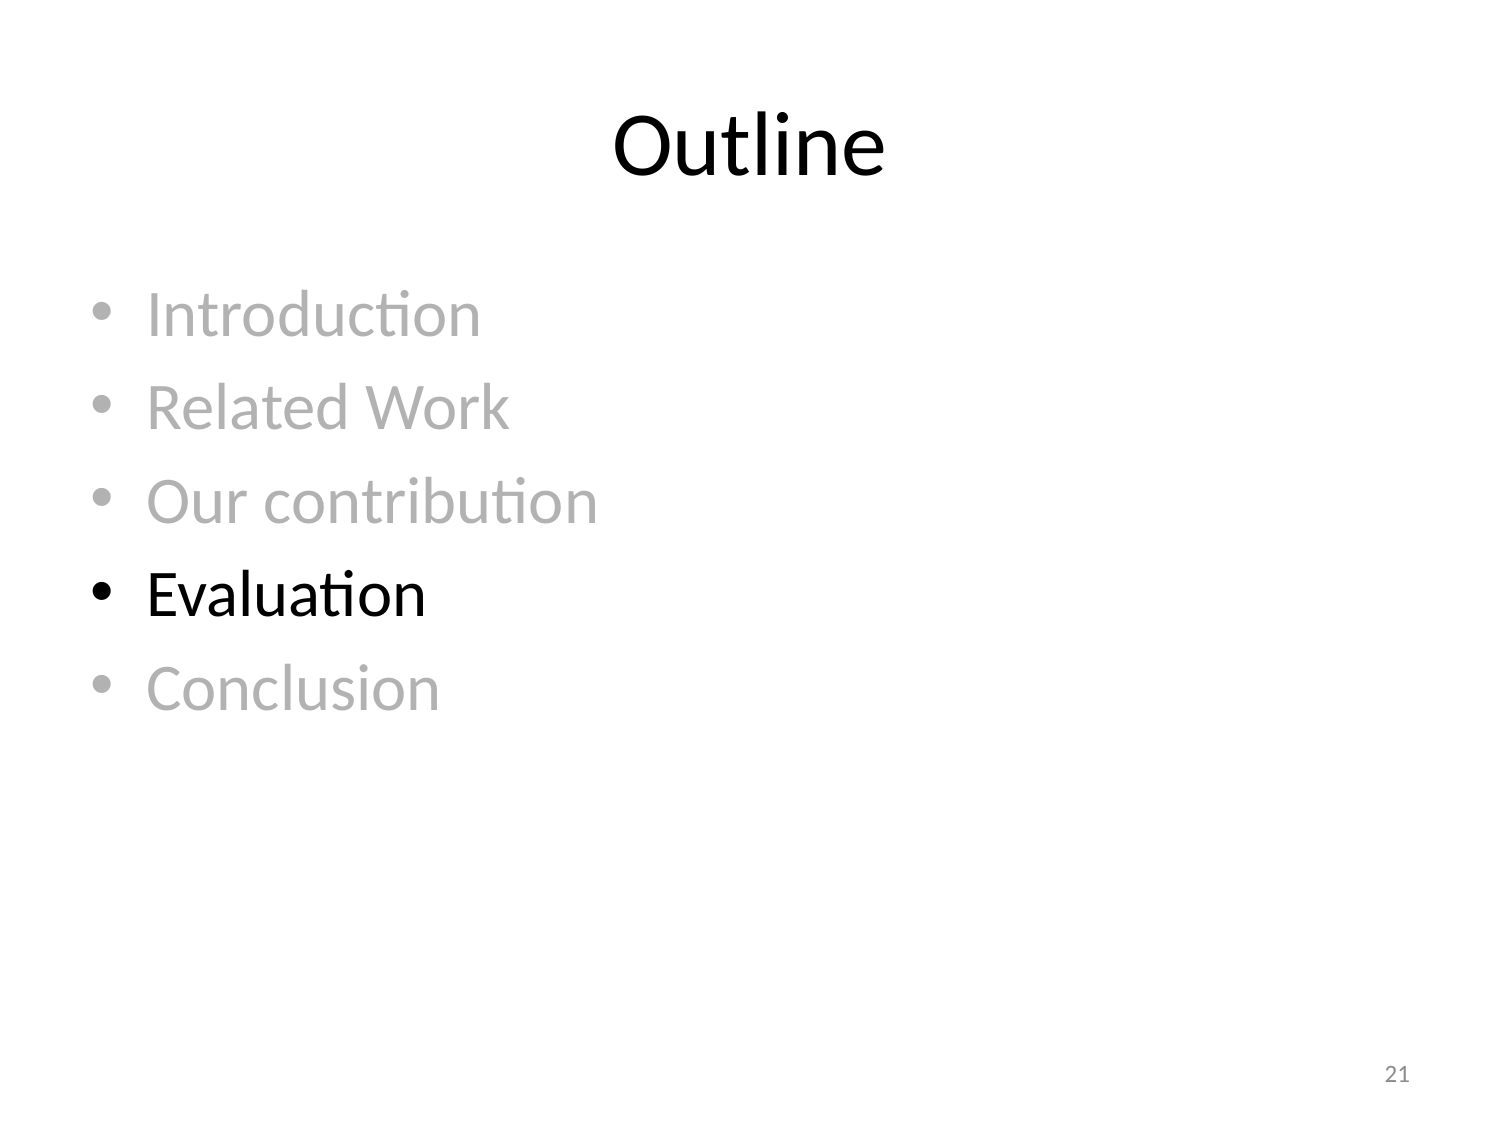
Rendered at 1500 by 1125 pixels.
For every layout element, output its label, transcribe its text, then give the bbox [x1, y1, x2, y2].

title Outline [75, 45, 1425, 233]
list Introduction Related Work Our contribution Evaluation Conclusion [75, 262, 1425, 1005]
slide_number 21 [1074, 1042, 1425, 1103]
